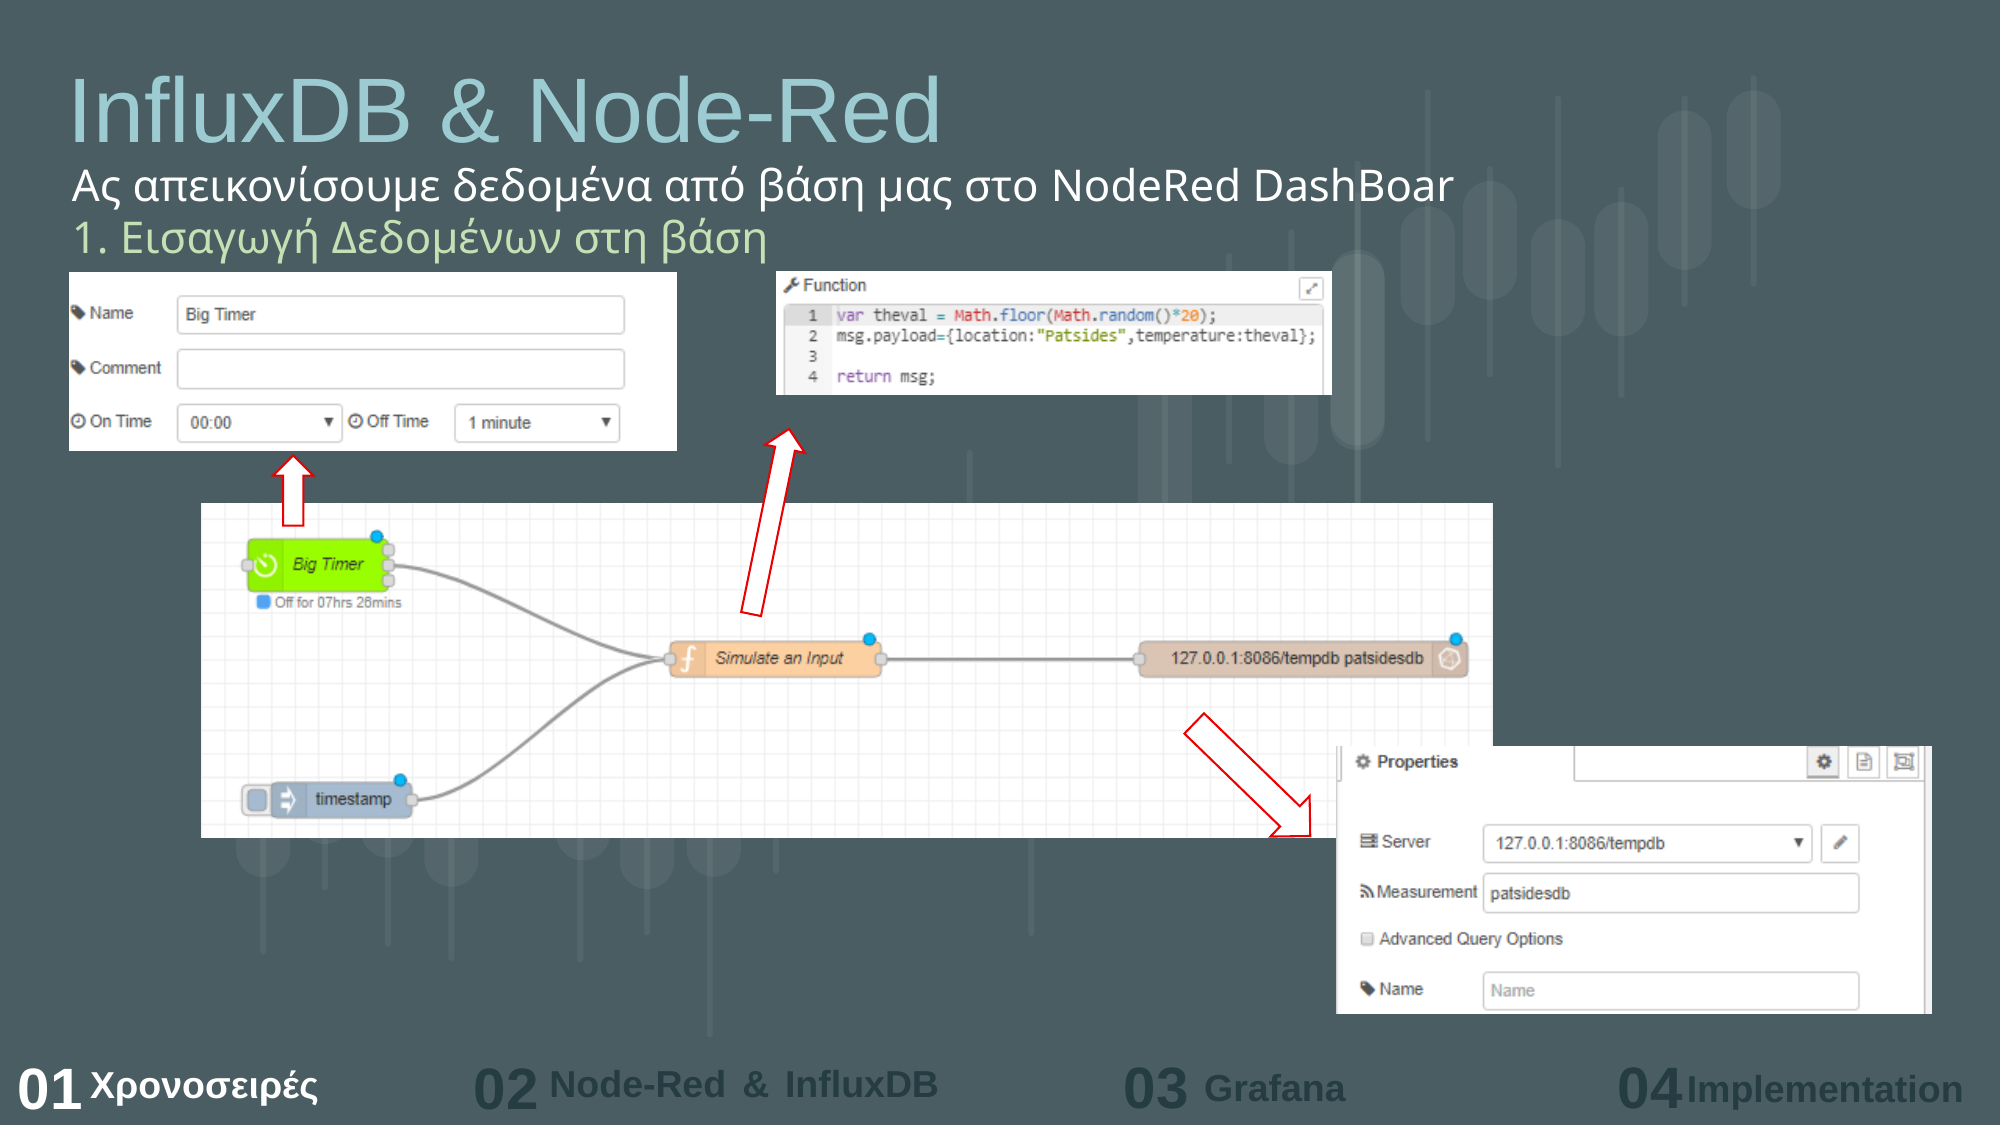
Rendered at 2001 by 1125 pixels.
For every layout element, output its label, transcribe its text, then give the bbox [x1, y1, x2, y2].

picture [201, 503, 1932, 1014]
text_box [0, 1033, 1988, 1125]
text_box [762, 427, 808, 503]
picture [69, 272, 677, 451]
text_box [270, 453, 317, 503]
picture [776, 271, 1332, 395]
text_box InfluxDB & Node-Red [53, 55, 1952, 175]
text_box Ας απεικονίσουμε δεδομένα από βάση μας στο NodeRed DashBoar 1. Εισαγωγή Δεδομένων στη βάση [71, 159, 1650, 261]
